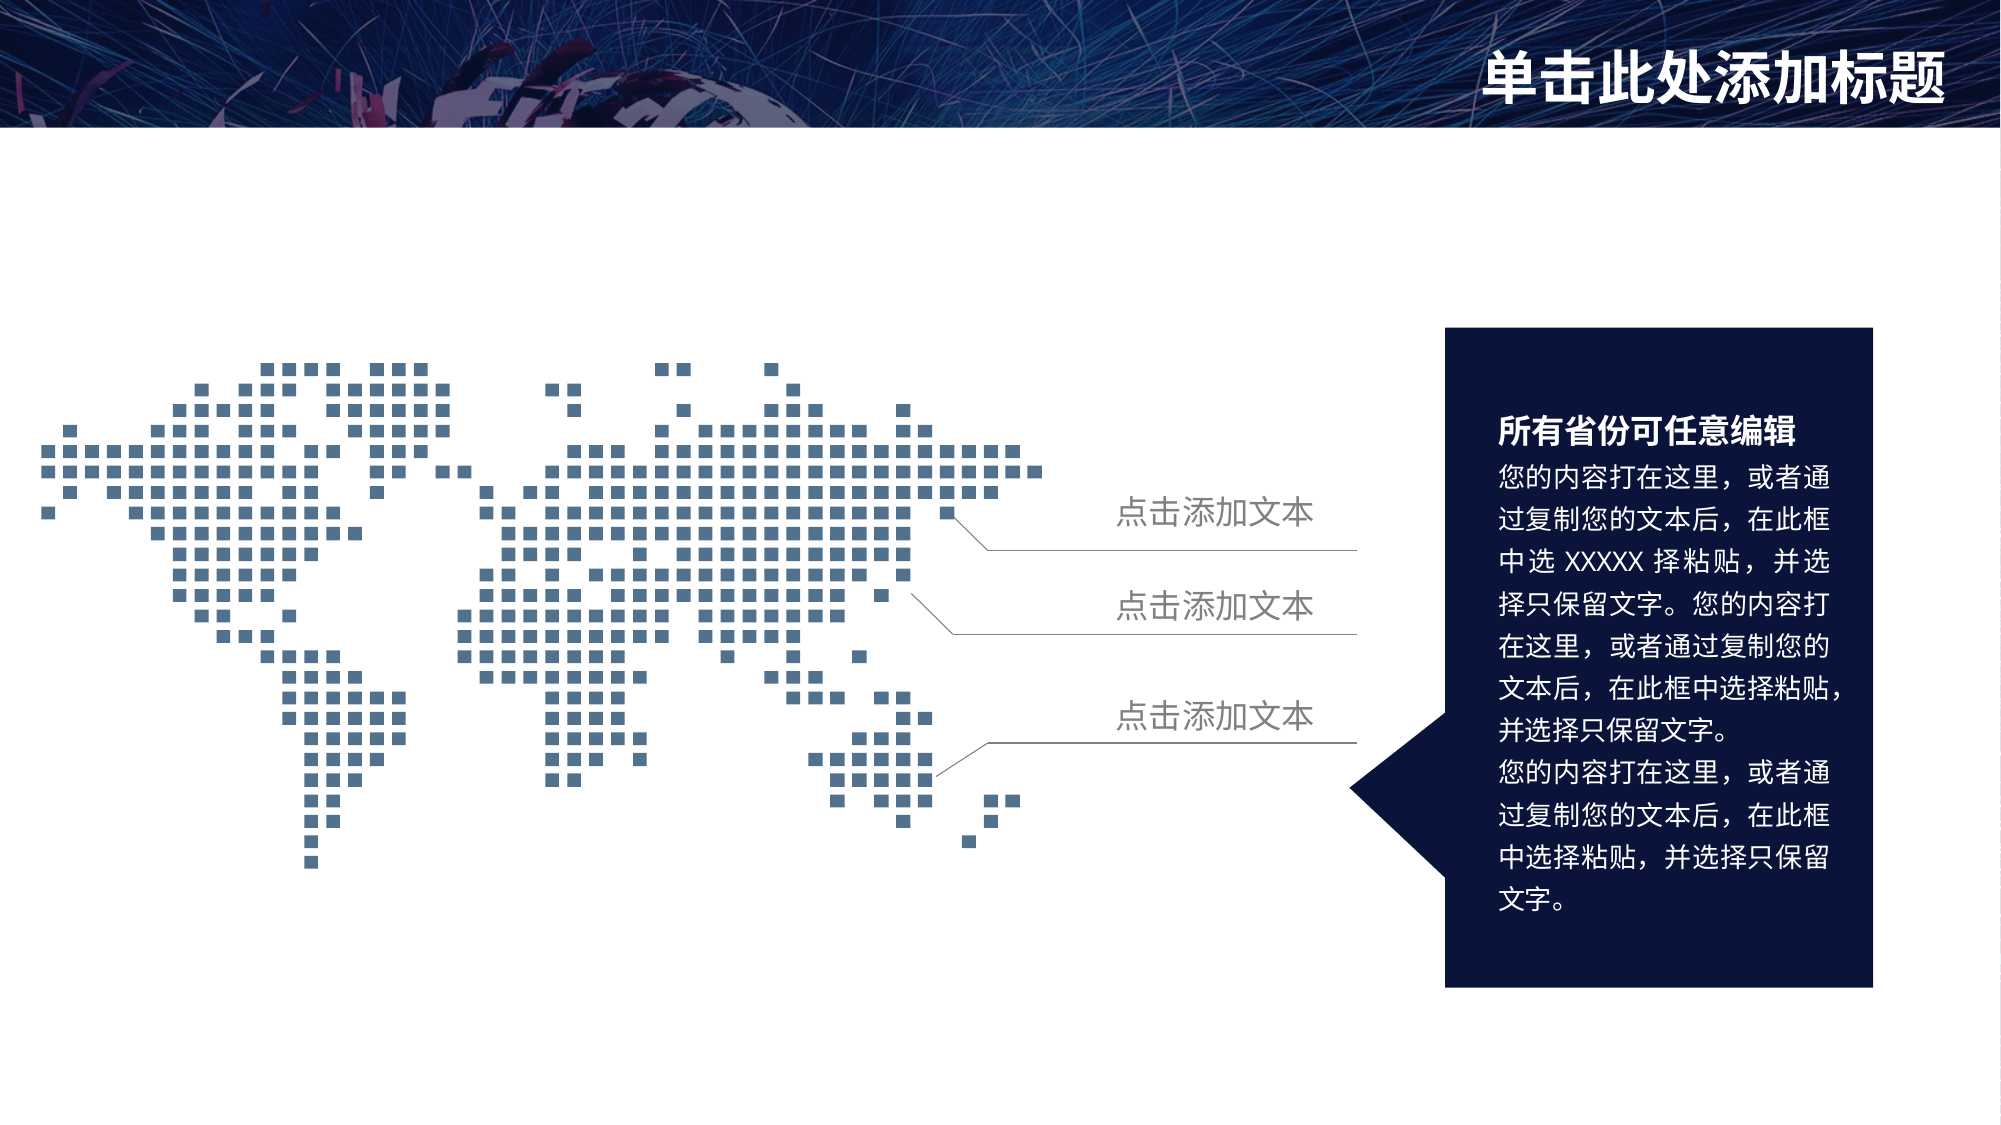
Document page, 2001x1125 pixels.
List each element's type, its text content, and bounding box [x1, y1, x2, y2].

text_box [128, 506, 143, 520]
text_box [567, 383, 581, 397]
text_box [874, 589, 889, 602]
text_box [41, 506, 56, 520]
text_box [326, 814, 340, 828]
text_box [896, 547, 911, 562]
text_box [742, 465, 757, 479]
text_box [611, 445, 625, 459]
text_box [720, 650, 735, 664]
text_box [786, 671, 801, 684]
text_box [216, 609, 231, 623]
text_box [917, 794, 933, 808]
text_box [545, 752, 559, 767]
text_box [282, 671, 297, 684]
text_box [808, 609, 823, 623]
text_box [830, 589, 845, 602]
text_box [611, 671, 625, 684]
text_box [260, 465, 275, 479]
text_box [808, 526, 823, 541]
text_box [260, 363, 275, 377]
text_box [457, 650, 472, 664]
text_box [567, 773, 581, 787]
text_box [194, 568, 209, 582]
text_box [917, 711, 933, 725]
text_box [392, 383, 406, 397]
text_box [348, 711, 362, 725]
text_box [567, 506, 581, 520]
text_box [326, 794, 340, 808]
text_box [326, 732, 340, 746]
text_box [545, 526, 559, 541]
text_box [282, 650, 297, 664]
text_box [348, 526, 362, 541]
text_box [369, 383, 384, 397]
text_box [150, 445, 165, 459]
text_box [567, 609, 581, 623]
text_box [457, 609, 472, 623]
text_box [63, 424, 77, 438]
text_box [435, 404, 450, 417]
text_box [326, 363, 340, 377]
text_box [304, 855, 318, 869]
text_box [545, 609, 559, 623]
text_box [567, 671, 581, 684]
text_box [304, 794, 318, 808]
text_box [611, 486, 625, 499]
text_box [874, 732, 889, 746]
text_box [501, 547, 516, 562]
text_box [896, 732, 911, 746]
text_box [369, 486, 384, 499]
text_box [523, 526, 538, 541]
text_box [85, 445, 99, 459]
text_box [216, 568, 231, 582]
text_box [172, 465, 187, 479]
text_box [655, 363, 669, 377]
text_box [150, 486, 165, 499]
text_box [282, 363, 297, 377]
text_box [896, 424, 911, 438]
text_box [874, 794, 889, 808]
text_box [852, 526, 867, 541]
text_box [369, 732, 384, 746]
text_box [676, 486, 691, 499]
text_box [698, 630, 713, 643]
text_box [567, 589, 581, 602]
text_box [896, 752, 911, 767]
text_box [545, 383, 559, 397]
text_box [304, 732, 318, 746]
text_box [589, 732, 603, 746]
text_box [194, 506, 209, 520]
text_box [917, 752, 933, 767]
text_box [238, 445, 253, 459]
text_box [238, 547, 253, 562]
text_box [479, 506, 494, 520]
text_box [852, 445, 867, 459]
text_box [326, 773, 340, 787]
text_box [501, 506, 516, 520]
text_box [435, 424, 450, 438]
text_box [413, 445, 428, 459]
text_box [676, 547, 691, 562]
text_box [348, 424, 362, 438]
text_box [479, 630, 494, 643]
text_box [545, 650, 559, 664]
text_box [457, 465, 472, 479]
text_box [545, 732, 559, 746]
text_box [413, 424, 428, 438]
text_box [326, 671, 340, 684]
text_box [896, 691, 911, 705]
text_box [413, 383, 428, 397]
text_box [633, 671, 647, 684]
text_box [896, 486, 911, 499]
text_box [501, 526, 516, 541]
text_box [896, 445, 911, 459]
text_box [545, 589, 559, 602]
text_box [304, 752, 318, 767]
text_box [282, 609, 297, 623]
text_box [983, 486, 998, 499]
text_box [655, 445, 669, 459]
text_box [874, 486, 889, 499]
text_box [348, 404, 362, 417]
text_box [852, 773, 867, 787]
text_box [369, 752, 384, 767]
text_box [304, 526, 318, 541]
text_box [896, 506, 911, 520]
text_box [874, 752, 889, 767]
text_box [348, 691, 362, 705]
text_box [545, 691, 559, 705]
text_box [786, 424, 801, 438]
text_box [830, 445, 845, 459]
text_box [282, 691, 297, 705]
text_box [523, 630, 538, 643]
text_box [896, 711, 911, 725]
text_box [172, 568, 187, 582]
text_box [348, 732, 362, 746]
text_box [567, 465, 581, 479]
text_box [611, 650, 625, 664]
text_box [172, 404, 187, 417]
text_box [435, 465, 450, 479]
text_box [501, 589, 516, 602]
text_box [1347, 326, 1875, 989]
text_box [216, 465, 231, 479]
text_box [304, 691, 318, 705]
text_box [194, 526, 209, 541]
text_box [1005, 445, 1020, 459]
text_box [874, 506, 889, 520]
text_box [830, 691, 845, 705]
text_box [808, 445, 823, 459]
text_box [676, 465, 691, 479]
text_box [567, 547, 581, 562]
text_box [479, 486, 494, 499]
text_box [786, 486, 801, 499]
text_box [655, 486, 669, 499]
text_box [720, 506, 735, 520]
text_box [589, 711, 603, 725]
text_box [282, 424, 297, 438]
text_box [238, 404, 253, 417]
text_box [611, 526, 625, 541]
text_box [633, 526, 647, 541]
text_box [939, 506, 955, 520]
text_box [348, 383, 362, 397]
text_box [282, 383, 297, 397]
text_box [172, 547, 187, 562]
text_box 所有省份可任意编辑 您的内容打在这里，或者通过复制您的文本后，在此框中选XXXXX择粘贴，并选择只保留文字。您的内容打在这里，或者通过复制您的文本后，在此框中选择粘贴，并选择只保留文字。 您的内容打在这里，或者通过复制您的文本后，在此框中选择粘贴，并选择只保留文字。 [1483, 363, 1846, 923]
text_box [676, 589, 691, 602]
text_box [852, 424, 867, 438]
text_box [172, 445, 187, 459]
text_box [1005, 794, 1020, 808]
text_box [808, 506, 823, 520]
text_box [282, 568, 297, 582]
text_box [633, 609, 647, 623]
text_box [545, 671, 559, 684]
text_box [326, 650, 340, 664]
text_box [63, 445, 77, 459]
text_box [830, 609, 845, 623]
text_box [589, 445, 603, 459]
text_box [194, 424, 209, 438]
text_box [523, 671, 538, 684]
text_box [457, 630, 472, 643]
text_box [369, 465, 384, 479]
text_box [830, 568, 845, 582]
text_box [150, 526, 165, 541]
text_box [523, 547, 538, 562]
text_box [961, 445, 976, 459]
text_box [106, 486, 121, 499]
text_box [589, 691, 603, 705]
text_box [896, 465, 911, 479]
text_box [655, 630, 669, 643]
text_box [523, 589, 538, 602]
text_box [830, 752, 845, 767]
text_box [216, 589, 231, 602]
text_box [392, 424, 406, 438]
text_box [874, 445, 889, 459]
text_box [567, 691, 581, 705]
text_box [413, 363, 428, 377]
text_box [852, 752, 867, 767]
text_box [852, 568, 867, 582]
text_box [655, 609, 669, 623]
text_box [611, 465, 625, 479]
text_box [348, 752, 362, 767]
text_box [611, 630, 625, 643]
text_box [764, 404, 779, 417]
text_box [896, 404, 911, 417]
text_box [128, 486, 143, 499]
text_box [194, 609, 209, 623]
text_box [808, 404, 823, 417]
text_box [961, 465, 976, 479]
text_box [786, 404, 801, 417]
text_box [676, 404, 691, 417]
text_box [194, 404, 209, 417]
text_box [260, 650, 275, 664]
text_box [720, 547, 735, 562]
text_box [633, 630, 647, 643]
text_box [41, 445, 56, 459]
text_box 点击添加文本 [1100, 687, 1331, 742]
text_box [172, 526, 187, 541]
text_box [874, 691, 889, 705]
text_box [852, 650, 867, 664]
text_box [194, 486, 209, 499]
text_box [874, 547, 889, 562]
text_box [896, 568, 911, 582]
text_box [150, 465, 165, 479]
text_box [917, 465, 933, 479]
text_box [786, 589, 801, 602]
text_box [106, 445, 121, 459]
text_box [764, 526, 779, 541]
text_box [611, 589, 625, 602]
text_box [545, 773, 559, 787]
text_box [961, 486, 976, 499]
text_box [720, 424, 735, 438]
text_box [655, 589, 669, 602]
text_box [589, 671, 603, 684]
text_box [589, 568, 603, 582]
text_box [479, 650, 494, 664]
text_box [852, 547, 867, 562]
text_box [852, 486, 867, 499]
text_box [150, 506, 165, 520]
text_box [238, 383, 253, 397]
text_box [589, 752, 603, 767]
text_box [545, 547, 559, 562]
text_box [304, 650, 318, 664]
text_box [698, 609, 713, 623]
text_box [216, 404, 231, 417]
text_box [917, 445, 933, 459]
text_box [720, 486, 735, 499]
text_box [830, 424, 845, 438]
text_box [939, 465, 955, 479]
text_box [917, 424, 933, 438]
text_box [808, 424, 823, 438]
text_box [764, 363, 779, 377]
text_box [304, 547, 318, 562]
text_box [567, 732, 581, 746]
text_box [150, 424, 165, 438]
text_box [852, 732, 867, 746]
text_box [655, 465, 669, 479]
text_box [720, 445, 735, 459]
text_box [698, 465, 713, 479]
text_box [260, 404, 275, 417]
text_box [216, 486, 231, 499]
text_box [238, 465, 253, 479]
text_box [523, 650, 538, 664]
text_box [369, 445, 384, 459]
text_box [260, 445, 275, 459]
text_box [655, 568, 669, 582]
text_box [633, 732, 647, 746]
text_box [874, 773, 889, 787]
text_box [808, 547, 823, 562]
text_box [983, 794, 998, 808]
text_box [326, 691, 340, 705]
text_box [479, 568, 494, 582]
text_box [698, 445, 713, 459]
text_box [786, 445, 801, 459]
text_box [896, 773, 911, 787]
text_box [764, 630, 779, 643]
text_box [282, 547, 297, 562]
text_box [830, 547, 845, 562]
text_box [567, 526, 581, 541]
text_box [304, 671, 318, 684]
text_box [567, 630, 581, 643]
text_box [304, 486, 318, 499]
text_box [742, 547, 757, 562]
text_box [611, 609, 625, 623]
text_box [304, 465, 318, 479]
text_box [764, 424, 779, 438]
text_box [304, 506, 318, 520]
text_box [238, 589, 253, 602]
text_box [764, 465, 779, 479]
text_box [786, 526, 801, 541]
text_box [172, 486, 187, 499]
text_box [369, 711, 384, 725]
text_box [392, 404, 406, 417]
text_box [304, 711, 318, 725]
text_box [742, 526, 757, 541]
text_box [413, 404, 428, 417]
text_box [983, 814, 998, 828]
text_box [786, 547, 801, 562]
text_box [720, 568, 735, 582]
text_box [501, 650, 516, 664]
text_box [238, 568, 253, 582]
text_box [808, 671, 823, 684]
text_box [260, 568, 275, 582]
text_box [304, 445, 318, 459]
text_box [698, 486, 713, 499]
text_box [567, 404, 581, 417]
text_box [633, 589, 647, 602]
text_box [501, 568, 516, 582]
text_box [479, 609, 494, 623]
text_box [216, 630, 231, 643]
text_box [808, 465, 823, 479]
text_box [946, 509, 988, 551]
text_box [326, 445, 340, 459]
text_box [830, 773, 845, 787]
text_box [786, 609, 801, 623]
text_box [85, 465, 99, 479]
text_box [282, 506, 297, 520]
text_box [742, 609, 757, 623]
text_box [911, 593, 953, 635]
text_box [106, 465, 121, 479]
text_box [633, 506, 647, 520]
text_box [764, 445, 779, 459]
text_box [216, 547, 231, 562]
text_box [567, 711, 581, 725]
text_box [720, 589, 735, 602]
text_box [633, 568, 647, 582]
text_box [238, 526, 253, 541]
text_box [633, 486, 647, 499]
text_box [764, 671, 779, 684]
text_box [764, 506, 779, 520]
text_box [260, 506, 275, 520]
text_box [698, 589, 713, 602]
text_box [786, 630, 801, 643]
text_box [676, 363, 691, 377]
text_box [808, 752, 823, 767]
text_box [545, 486, 559, 499]
text_box [260, 383, 275, 397]
text_box [216, 445, 231, 459]
text_box [830, 506, 845, 520]
text_box [1027, 465, 1042, 479]
text_box [501, 671, 516, 684]
text_box [589, 526, 603, 541]
text_box [764, 589, 779, 602]
text_box [589, 650, 603, 664]
text_box [720, 630, 735, 643]
text_box [369, 404, 384, 417]
text_box [786, 465, 801, 479]
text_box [935, 743, 988, 777]
text_box [874, 526, 889, 541]
text_box [238, 486, 253, 499]
text_box [917, 486, 933, 499]
text_box [567, 650, 581, 664]
text_box [479, 671, 494, 684]
text_box [501, 609, 516, 623]
text_box [676, 506, 691, 520]
text_box 点击添加文本 [1100, 578, 1331, 634]
text_box [435, 383, 450, 397]
text_box [874, 465, 889, 479]
text_box [786, 691, 801, 705]
text_box [567, 445, 581, 459]
text_box [369, 363, 384, 377]
text_box [238, 506, 253, 520]
text_box [41, 465, 56, 479]
text_box [961, 835, 976, 849]
text_box [808, 589, 823, 602]
text_box [830, 486, 845, 499]
text_box [939, 486, 955, 499]
text_box [260, 589, 275, 602]
text_box [764, 609, 779, 623]
text_box [545, 506, 559, 520]
text_box [194, 445, 209, 459]
text_box [852, 506, 867, 520]
text_box [545, 568, 559, 582]
text_box [808, 691, 823, 705]
text_box [698, 526, 713, 541]
text_box [304, 814, 318, 828]
text_box [392, 465, 406, 479]
text_box [655, 424, 669, 438]
text_box [720, 609, 735, 623]
text_box [676, 445, 691, 459]
text_box [216, 506, 231, 520]
text_box [479, 589, 494, 602]
text_box [676, 526, 691, 541]
text_box [260, 547, 275, 562]
text_box [742, 506, 757, 520]
text_box [326, 383, 340, 397]
text_box [698, 506, 713, 520]
text_box [282, 465, 297, 479]
text_box [764, 486, 779, 499]
text_box [939, 445, 955, 459]
text_box [194, 383, 209, 397]
text_box [63, 486, 77, 499]
text_box [194, 547, 209, 562]
text_box [589, 465, 603, 479]
text_box [369, 424, 384, 438]
text_box 点击添加文本 [1100, 483, 1331, 539]
text_box [698, 568, 713, 582]
text_box [742, 568, 757, 582]
text_box [128, 465, 143, 479]
text_box [655, 506, 669, 520]
text_box [260, 424, 275, 438]
text_box [917, 773, 933, 787]
text_box [808, 568, 823, 582]
text_box [392, 732, 406, 746]
text_box [786, 506, 801, 520]
text_box [392, 691, 406, 705]
text_box [764, 568, 779, 582]
text_box [633, 547, 647, 562]
text_box [830, 794, 845, 808]
text_box [392, 445, 406, 459]
text_box [983, 465, 998, 479]
text_box [260, 526, 275, 541]
text_box [238, 630, 253, 643]
text_box [611, 732, 625, 746]
text_box [216, 526, 231, 541]
text_box [633, 465, 647, 479]
text_box [260, 630, 275, 643]
text_box [326, 526, 340, 541]
text_box [852, 465, 867, 479]
text_box [742, 589, 757, 602]
text_box [63, 465, 77, 479]
text_box [523, 486, 538, 499]
text_box [304, 835, 318, 849]
text_box [326, 506, 340, 520]
text_box [523, 609, 538, 623]
text_box [676, 568, 691, 582]
text_box [172, 506, 187, 520]
text_box [282, 711, 297, 725]
text_box [238, 424, 253, 438]
text_box [698, 424, 713, 438]
text_box [896, 794, 911, 808]
title 单击此处添加标题 [236, 33, 1962, 128]
text_box [742, 445, 757, 459]
text_box [655, 526, 669, 541]
text_box [172, 424, 187, 438]
text_box [348, 773, 362, 787]
text_box [611, 568, 625, 582]
text_box [326, 752, 340, 767]
text_box [896, 526, 911, 541]
text_box [611, 506, 625, 520]
text_box [720, 465, 735, 479]
text_box [896, 814, 911, 828]
text_box [786, 650, 801, 664]
text_box [764, 547, 779, 562]
text_box [589, 609, 603, 623]
text_box [808, 486, 823, 499]
text_box [326, 711, 340, 725]
text_box [589, 486, 603, 499]
text_box [720, 526, 735, 541]
text_box [830, 526, 845, 541]
text_box [369, 691, 384, 705]
text_box [589, 630, 603, 643]
text_box [194, 589, 209, 602]
text_box [742, 486, 757, 499]
text_box [282, 486, 297, 499]
text_box [611, 691, 625, 705]
text_box [545, 630, 559, 643]
text_box [545, 711, 559, 725]
text_box [983, 445, 998, 459]
text_box [128, 445, 143, 459]
text_box [194, 465, 209, 479]
text_box [786, 568, 801, 582]
text_box [304, 773, 318, 787]
text_box [830, 465, 845, 479]
text_box [501, 630, 516, 643]
text_box [611, 711, 625, 725]
text_box [348, 671, 362, 684]
text_box [742, 630, 757, 643]
text_box [172, 589, 187, 602]
text_box [282, 526, 297, 541]
text_box [567, 752, 581, 767]
text_box [633, 752, 647, 767]
text_box [742, 424, 757, 438]
text_box [698, 547, 713, 562]
text_box [392, 363, 406, 377]
text_box [1005, 465, 1020, 479]
text_box [326, 404, 340, 417]
text_box [392, 711, 406, 725]
text_box [545, 465, 559, 479]
text_box [786, 383, 801, 397]
text_box [304, 363, 318, 377]
text_box [589, 506, 603, 520]
